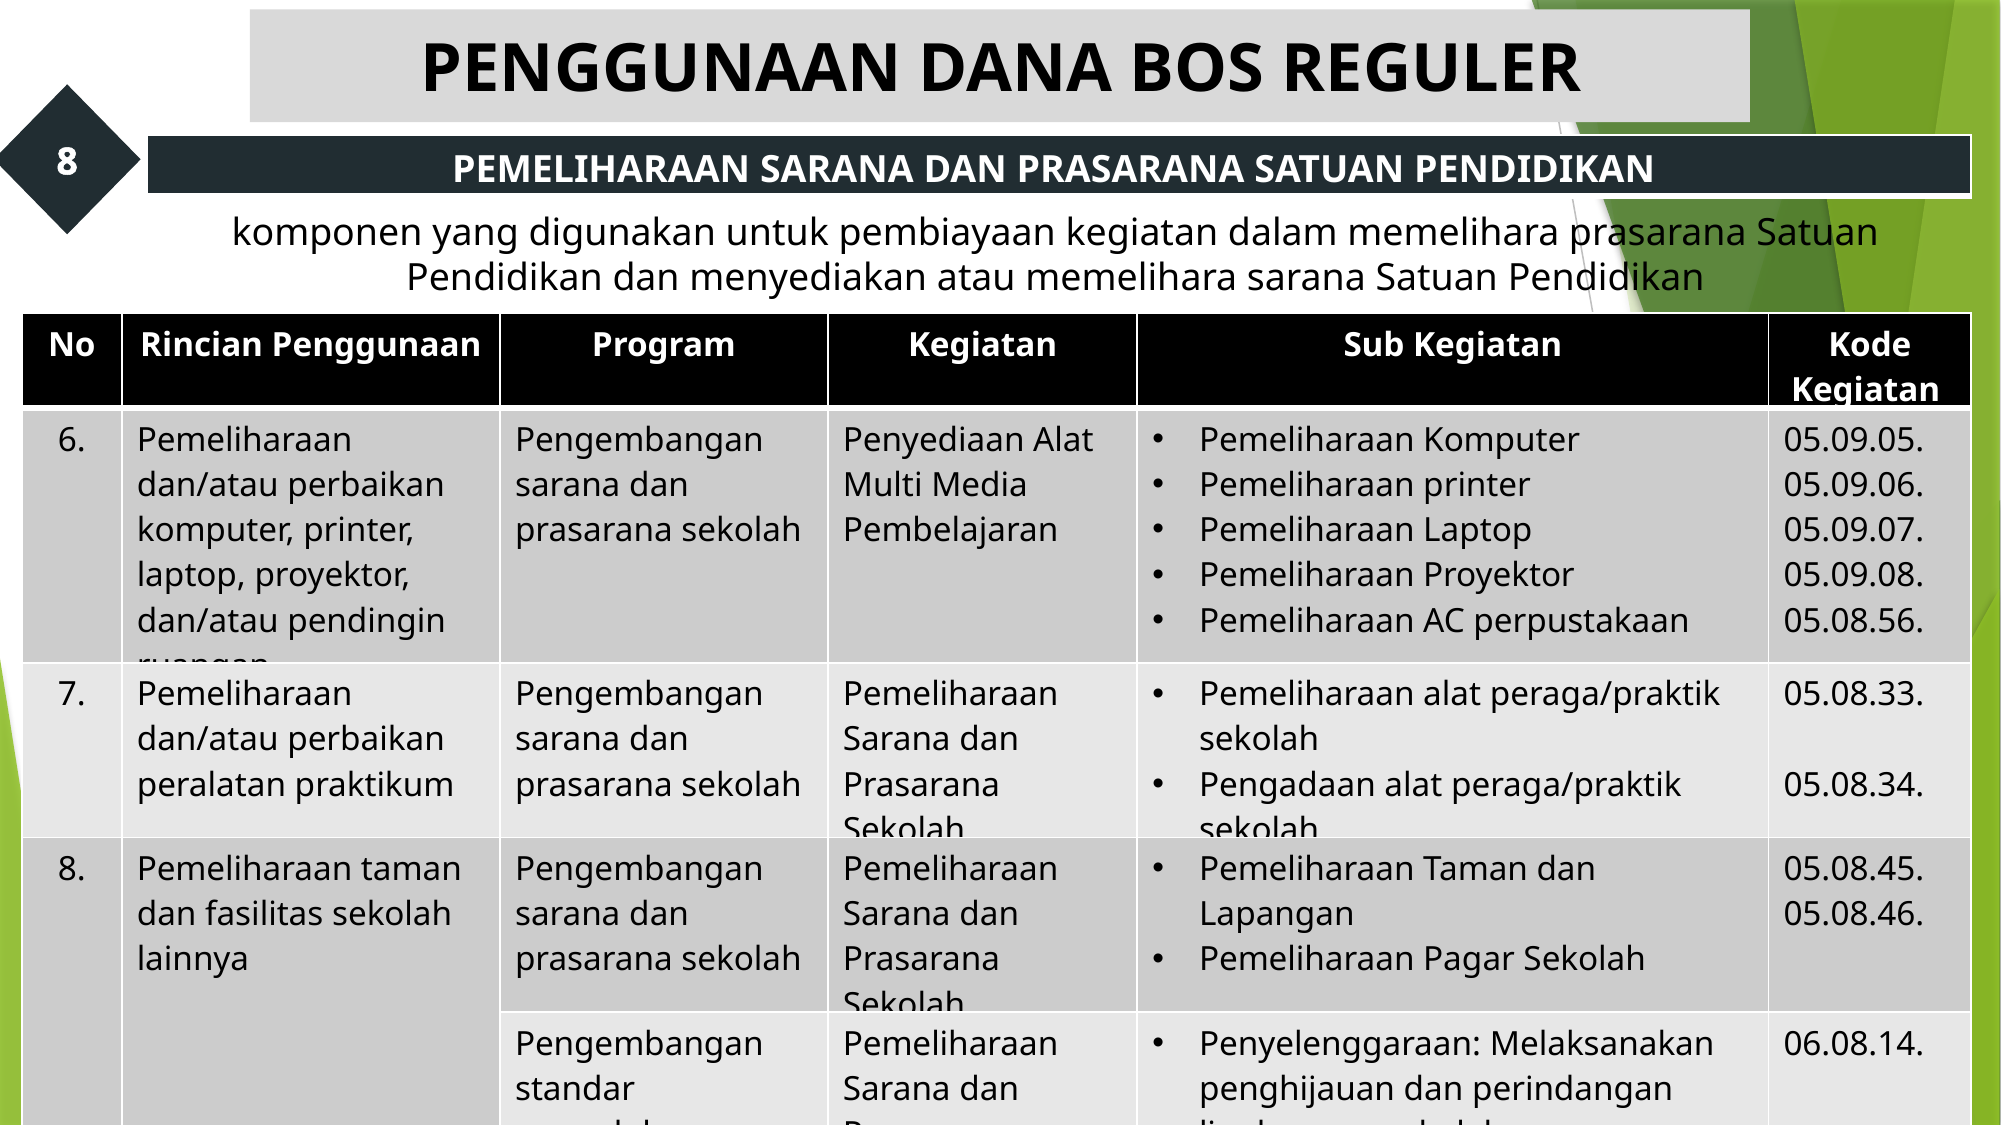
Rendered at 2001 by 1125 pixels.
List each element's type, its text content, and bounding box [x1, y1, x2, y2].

table_cell Pemeliharaan dan/atau perbaikan peralatan praktikum [123, 664, 499, 837]
table_cell 05.09.05. 05.09.06. 05.09.07. 05.09.08. 05.08.56. [1769, 411, 1970, 662]
table_cell Pemeliharaan Taman dan Lapangan Pemeliharaan Pagar Sekolah [1138, 838, 1768, 1011]
table_header PEMELIHARAAN SARANA DAN PRASARANA SATUAN PENDIDIKAN [148, 136, 1970, 193]
text_box 8 [0, 82, 142, 236]
table_cell Pemeliharaan Komputer Pemeliharaan printer Pemeliharaan Laptop Pemeliharaan Proyektor Pemeliharaan AC perpustakaan [1138, 411, 1768, 662]
table_cell 7. [23, 664, 121, 837]
table_header Rincian Penggunaan [123, 314, 499, 405]
table_cell Pemeliharaan Sarana dan Prasarana Sekolah [829, 838, 1136, 1011]
table_cell Pengembangan standar pengelolaan [501, 1013, 827, 1125]
table_cell Pengembangan sarana dan prasarana sekolah [501, 411, 827, 662]
table_cell Pemeliharaan Sarana dan Prasarana Sekolah [829, 664, 1136, 837]
table_header Program [501, 314, 827, 405]
table_cell Pengembangan sarana dan prasarana sekolah [501, 664, 827, 837]
table_cell 05.08.33. 05.08.34. [1769, 664, 1970, 837]
table_cell Penyediaan Alat Multi Media Pembelajaran [829, 411, 1136, 662]
text_box PENGGUNAAN DANA BOS REGULER [252, 17, 1750, 113]
table_cell Pemeliharaan dan/atau perbaikan komputer, printer, laptop, proyektor, dan/atau pendingin ruangan [123, 411, 499, 662]
table_cell 6. [23, 411, 121, 662]
table_cell Pemeliharaan alat peraga/praktik sekolah Pengadaan alat peraga/praktik sekolah [1138, 664, 1768, 837]
text_box [248, 8, 1751, 124]
table_cell Pengembangan sarana dan prasarana sekolah [501, 838, 827, 1011]
table_header Kegiatan [829, 314, 1136, 405]
table_header No [23, 314, 121, 405]
table_cell Penyelenggaraan: Melaksanakan penghijauan dan perindangan lingkungan sekolah [1138, 1013, 1768, 1125]
text_box komponen yang digunakan untuk pembiayaan kegiatan dalam memelihara prasarana Satuan Pendidikan dan menyediakan atau memelihara sarana Satuan Pendidikan [140, 200, 1972, 306]
table_cell 05.08.45. 05.08.46. [1769, 838, 1970, 1011]
table_cell 06.08.14. [1769, 1013, 1970, 1125]
table_cell Pemeliharaan taman dan fasilitas sekolah lainnya [123, 838, 499, 1125]
table_header Sub Kegiatan [1138, 314, 1768, 405]
table_cell Pemeliharaan Sarana dan Prasarana Sekolah [829, 1013, 1136, 1125]
table_header Kode Kegiatan [1769, 314, 1970, 405]
table_cell 8. [23, 838, 121, 1125]
